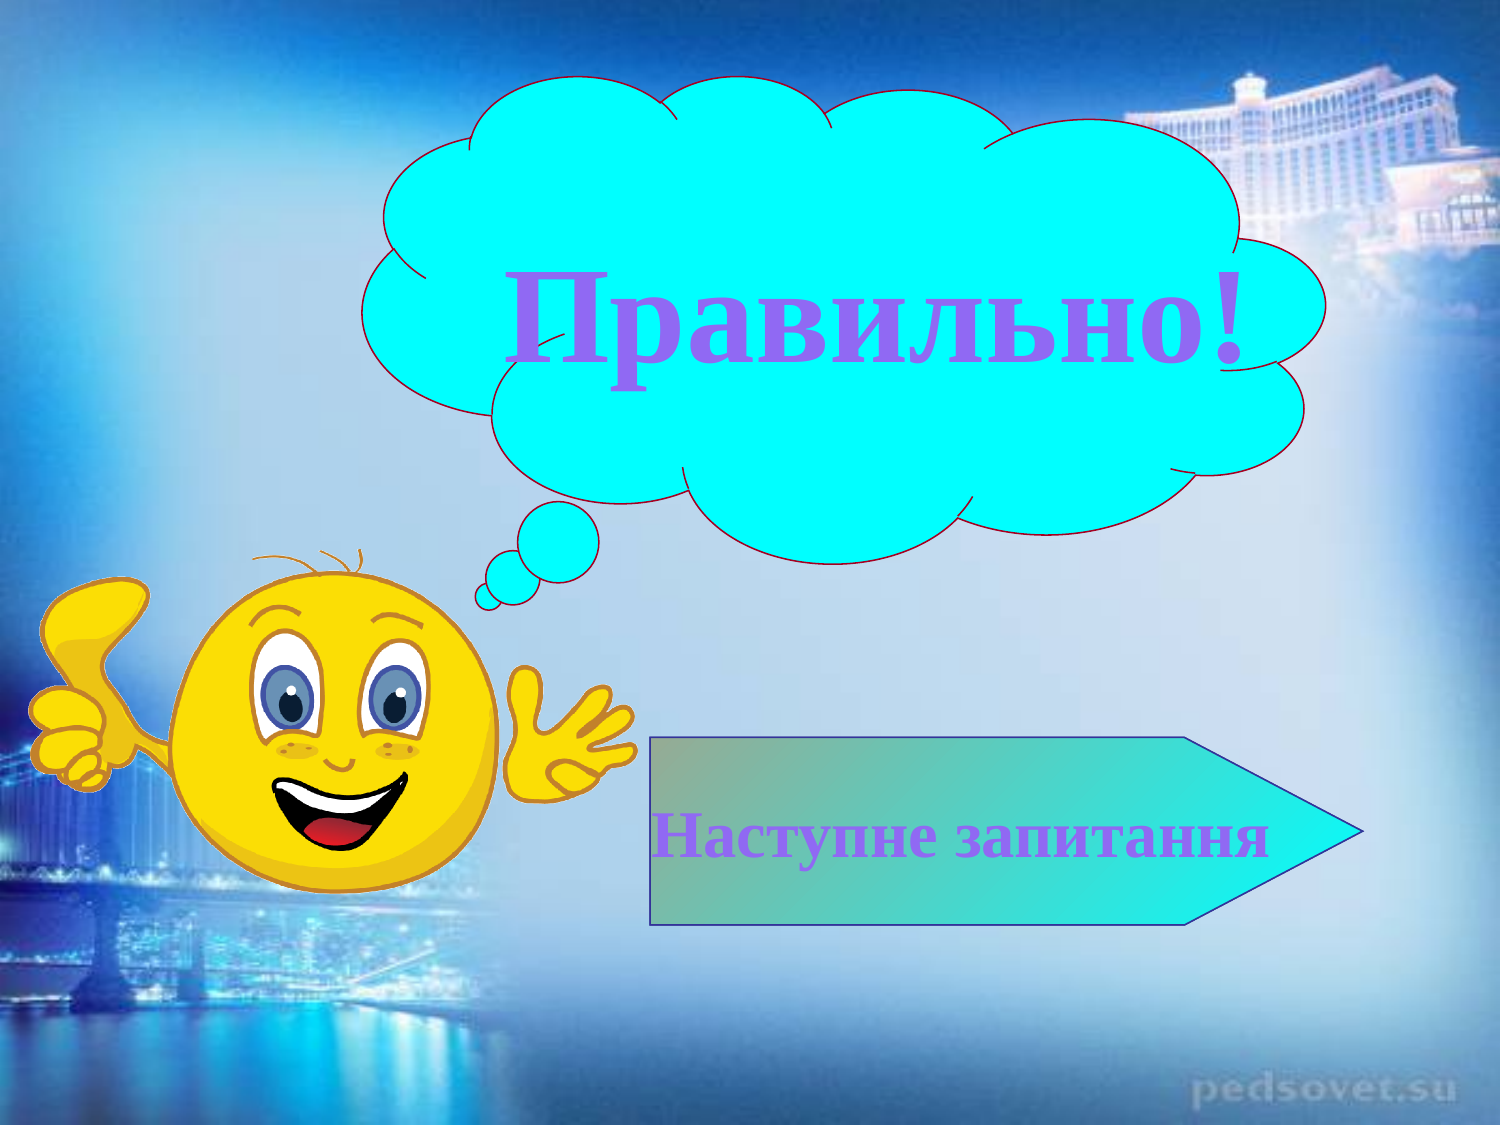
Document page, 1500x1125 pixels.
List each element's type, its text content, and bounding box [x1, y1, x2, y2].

text_box Правильно! [361, 76, 1326, 565]
picture [0, 0, 1500, 1125]
text_box Наступне запитання [650, 737, 1363, 925]
